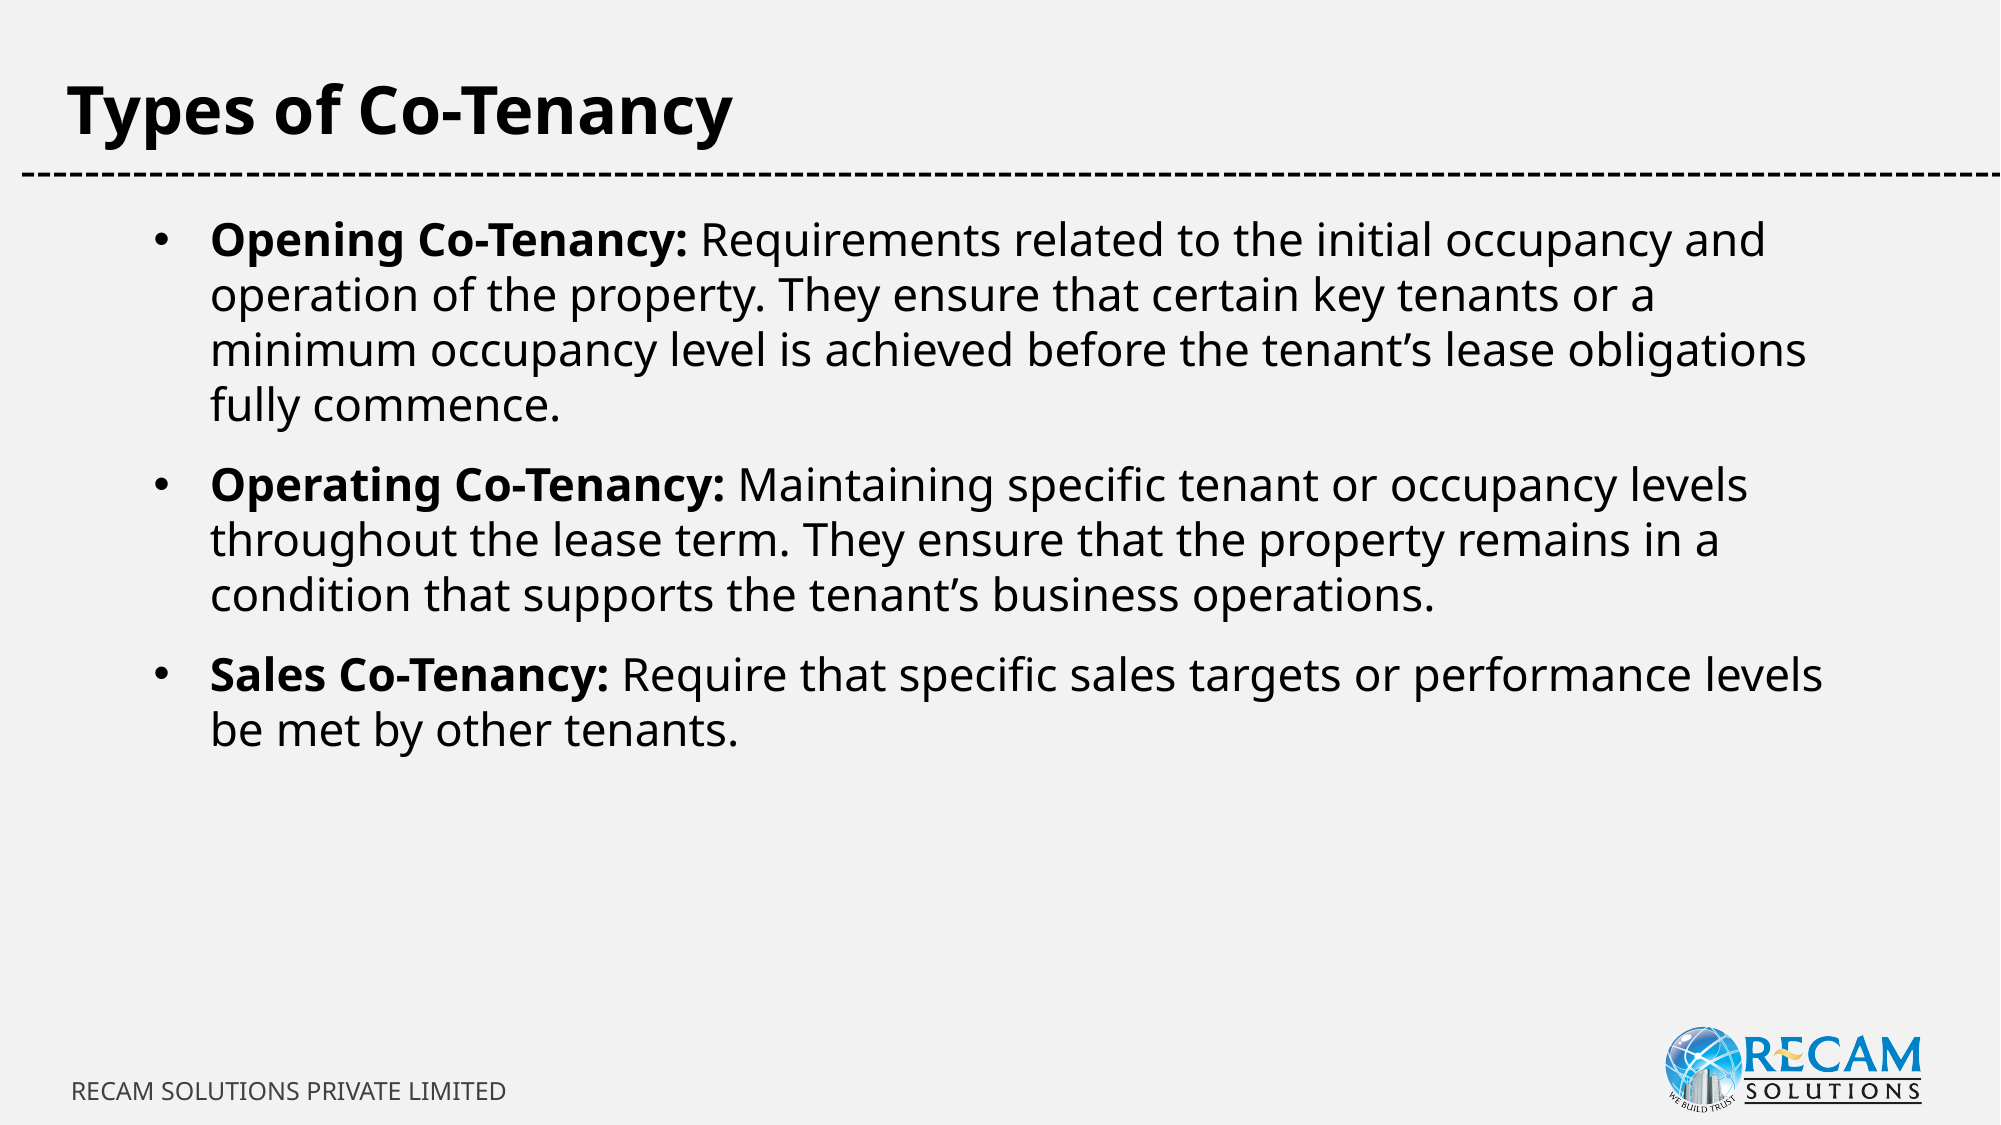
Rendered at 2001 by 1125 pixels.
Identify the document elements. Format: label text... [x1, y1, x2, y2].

footer RECAM SOLUTIONS PRIVATE LIMITED [70, 1073, 971, 1107]
text_box ----------------------------------------------------------------------------------------------------------------------------- [6, 131, 2000, 207]
picture [1652, 1014, 1935, 1125]
text_box Opening Co-Tenancy: Requirements related to the initial occupancy and operation of the property. They ensure that certain key tenants or a minimum occupancy level is achieved before the tenant’s lease obligations fully commence. Operating Co-Tenancy: Maintaining specific tenant or occupancy levels throughout the lease term. They ensure that the property remains in a condition that supports the tenant’s business operations. Sales Co-Tenancy: Require that specific sales targets or performance levels be met by other tenants. [138, 203, 1842, 763]
text_box Types of Co-Tenancy [51, 60, 1979, 131]
